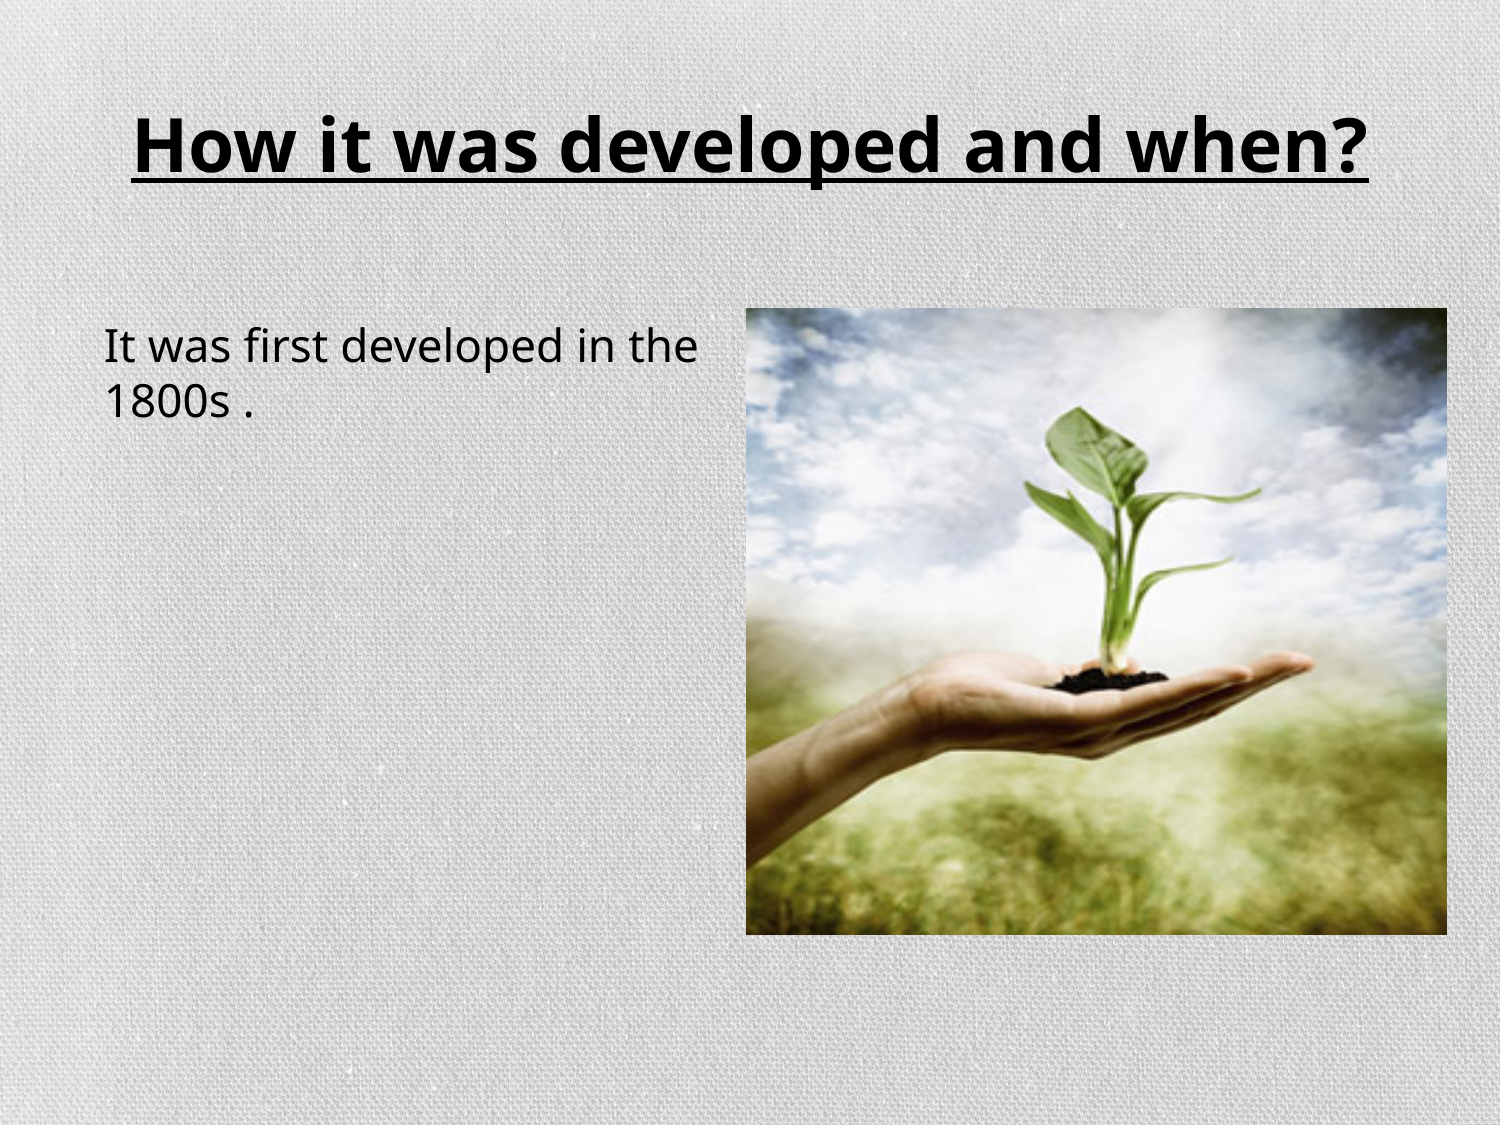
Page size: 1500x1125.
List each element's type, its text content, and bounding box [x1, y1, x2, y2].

picture [746, 308, 1448, 935]
text_box How it was developed and when? [53, 89, 1447, 195]
text_box It was first developed in the 1800s . [89, 308, 727, 434]
